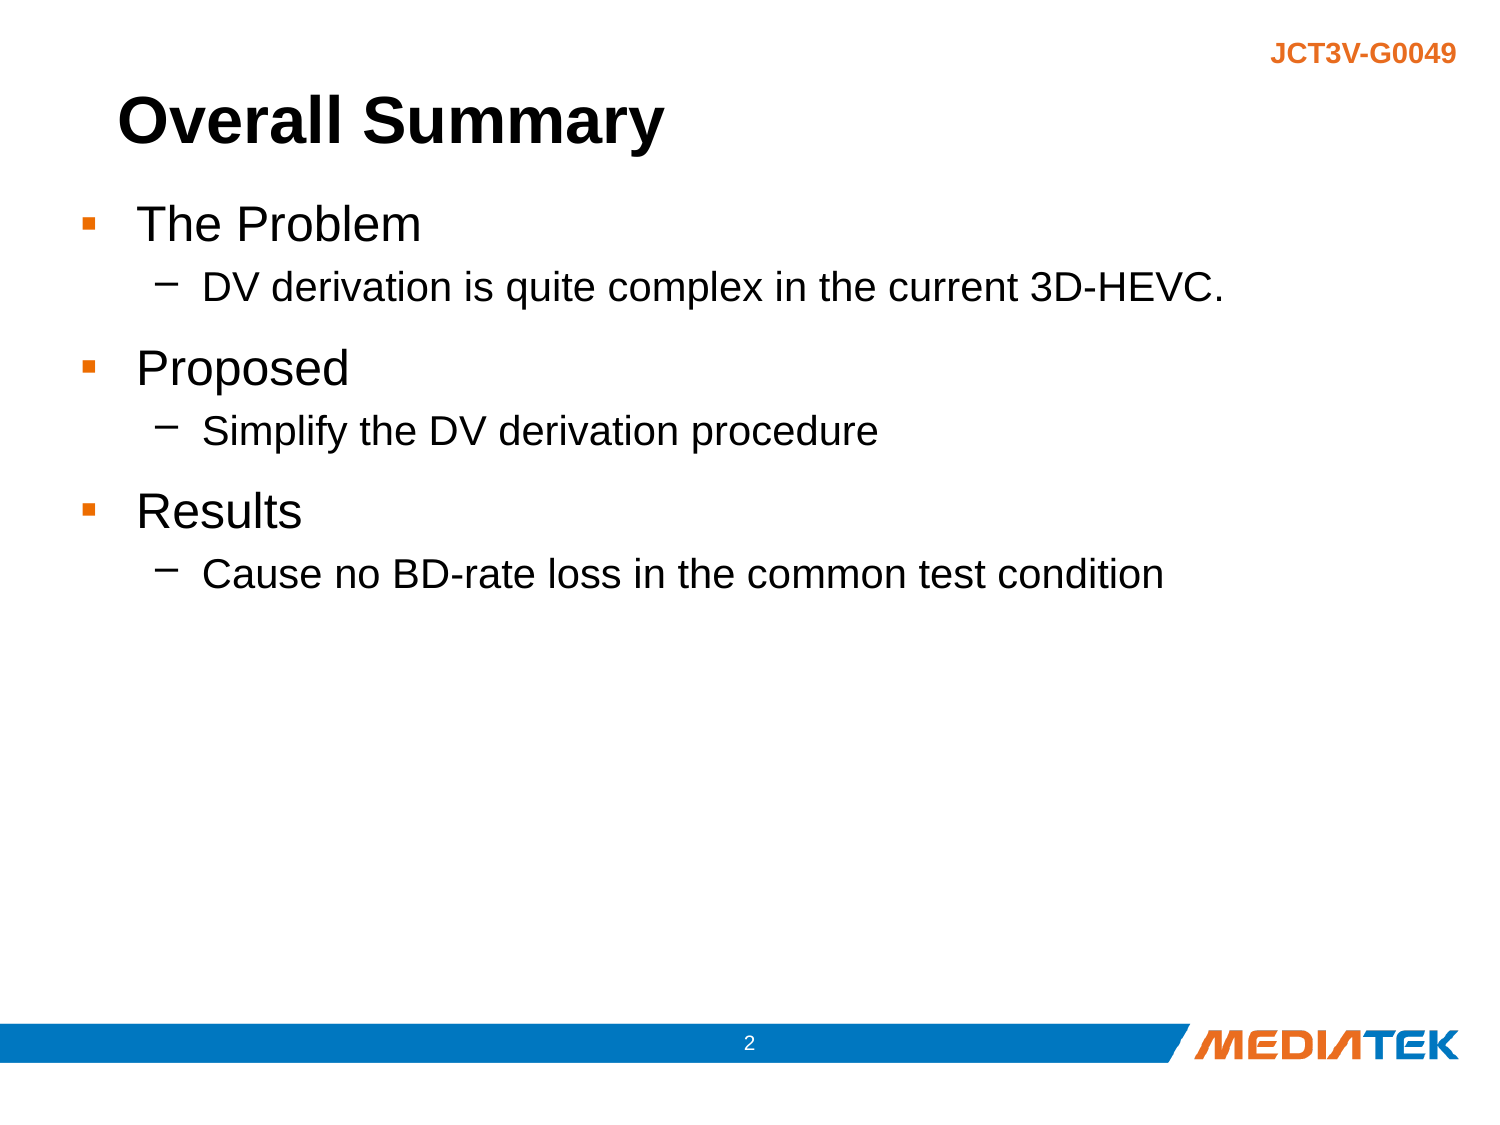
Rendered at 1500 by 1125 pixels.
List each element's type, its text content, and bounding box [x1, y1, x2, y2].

title Overall Summary [102, 62, 1426, 172]
picture [0, 1023, 711, 1063]
slide_number 1 [711, 1022, 789, 1090]
list The Problem DV derivation is quite complex in the current 3D-HEVC. Proposed Simplify the DV derivation procedure Results Cause no BD-rate loss in the common test condition [64, 184, 1459, 998]
picture [789, 1023, 1459, 1063]
